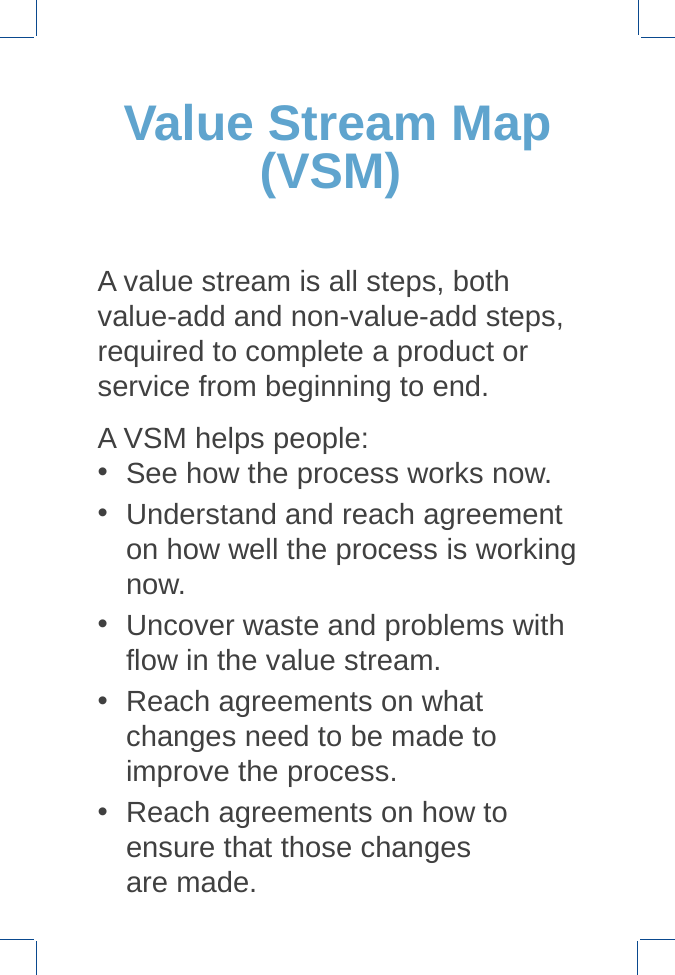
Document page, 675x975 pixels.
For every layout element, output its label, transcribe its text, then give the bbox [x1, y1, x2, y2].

title Value Stream Map (VSM) [75, 100, 600, 198]
list A value stream is all steps, both value-add and non-value-add steps, required to complete a product or service from beginning to end. A VSM helps people: See how the process works now. Understand and reach agreement on how well the process is working now. Uncover waste and problems with flow in the value stream. Reach agreements on what changes need to be made to improve the process. Reach agreements on how to ensure that those changes are made. [97, 262, 612, 909]
